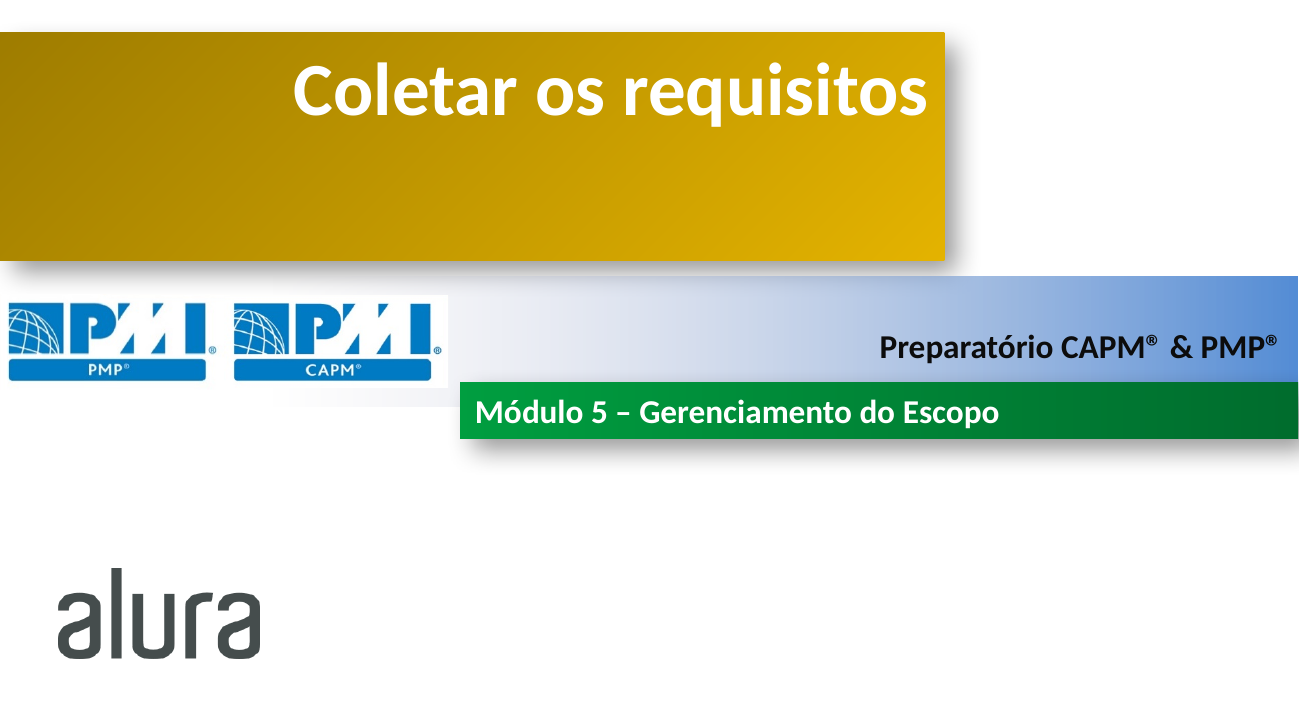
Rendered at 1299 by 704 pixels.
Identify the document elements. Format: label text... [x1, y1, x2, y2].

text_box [0, 294, 449, 390]
text_box [270, 374, 1298, 407]
text_box Módulo 5 – Gerenciamento do Escopo [460, 382, 1299, 439]
picture [58, 568, 260, 660]
text_box Preparatório CAPM® & PMP® [452, 317, 1298, 374]
text_box [270, 276, 1298, 317]
text_box Coletar os requisitos [0, 32, 945, 261]
